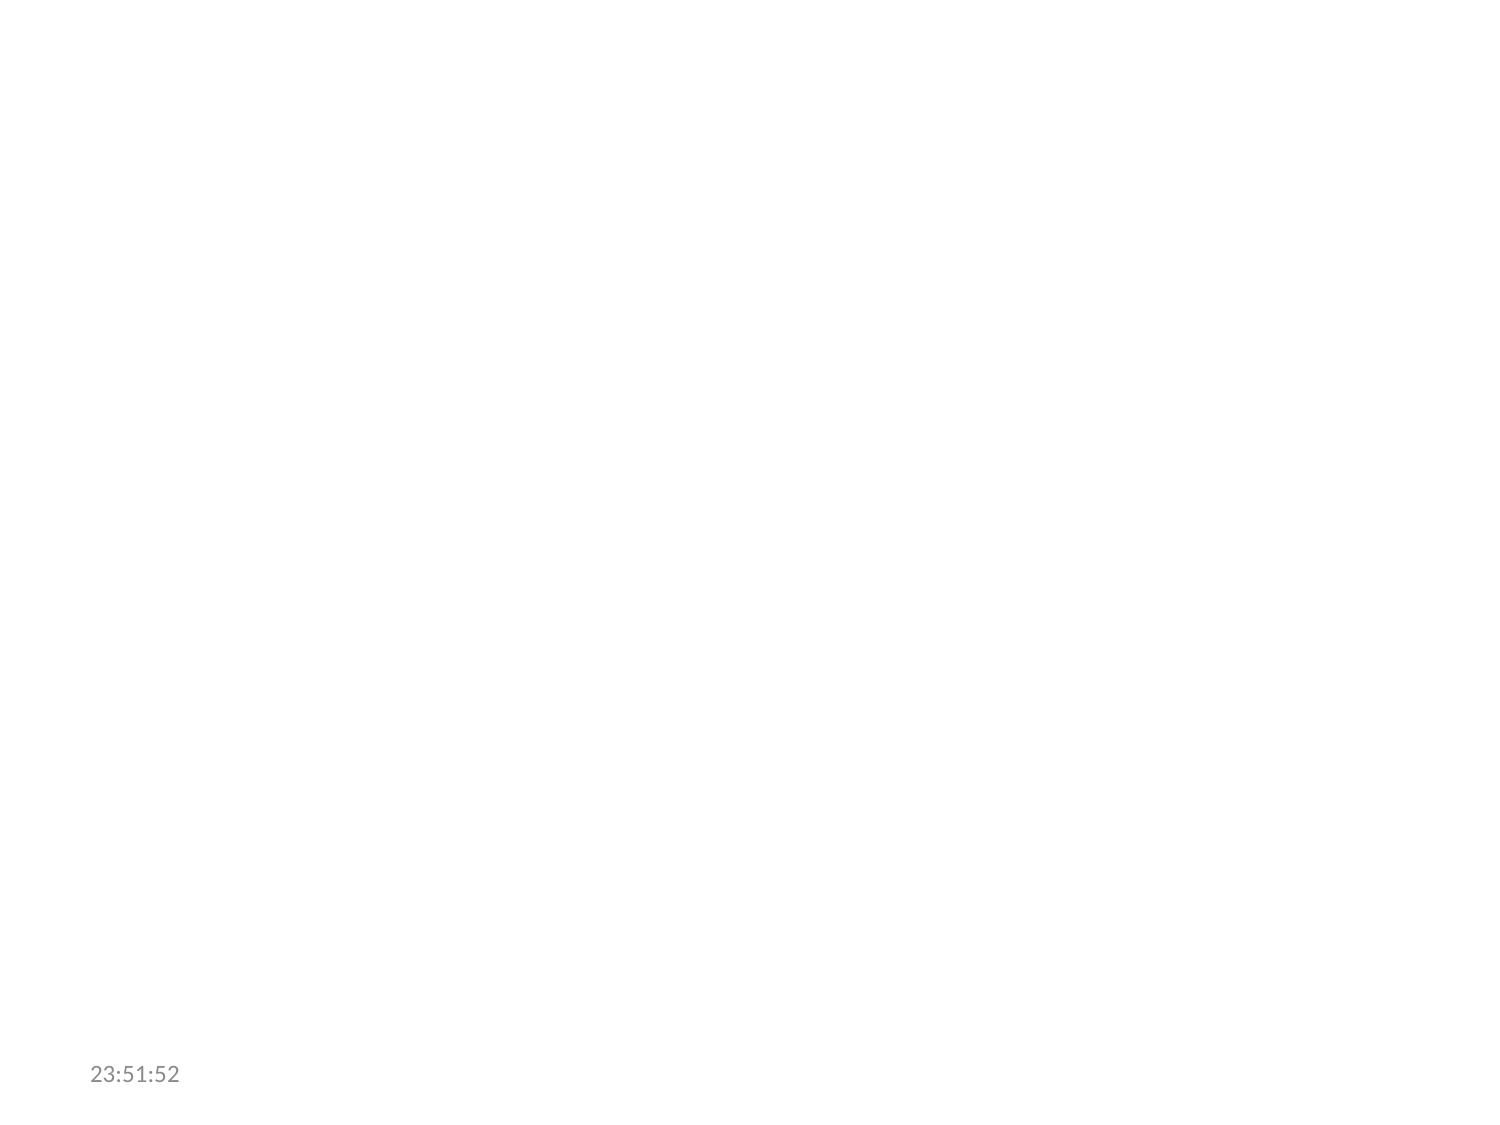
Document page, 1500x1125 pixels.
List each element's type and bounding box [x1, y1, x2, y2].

slide_number [75, 1042, 425, 1103]
